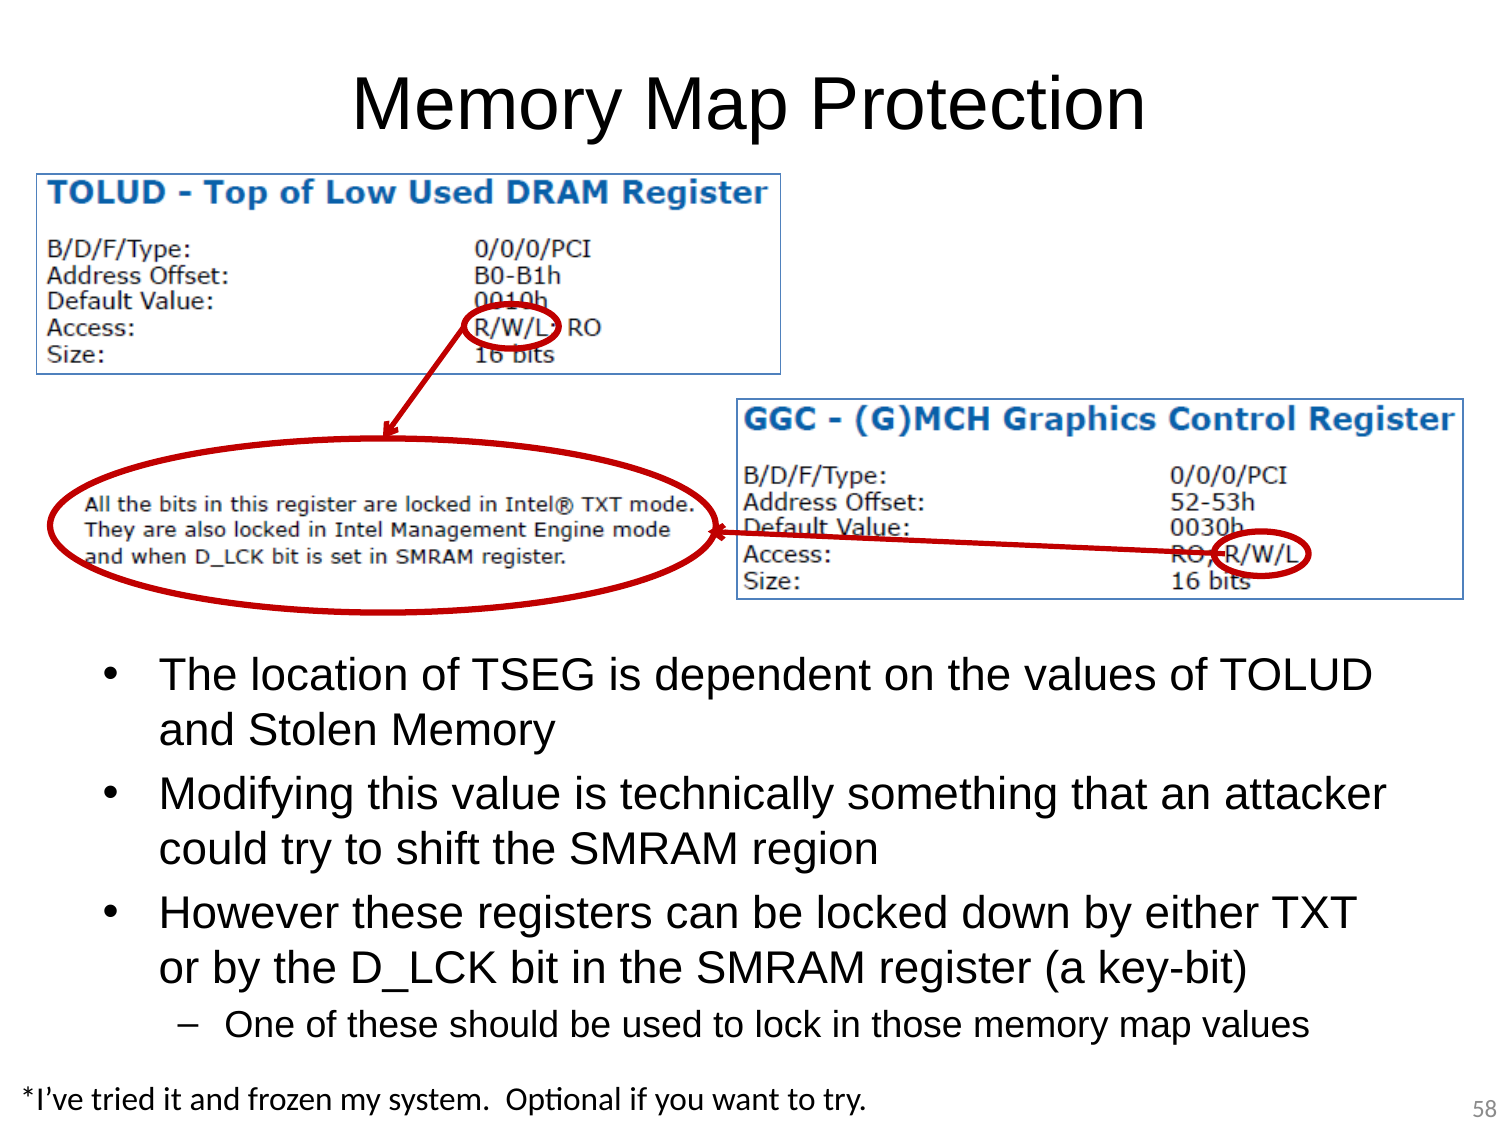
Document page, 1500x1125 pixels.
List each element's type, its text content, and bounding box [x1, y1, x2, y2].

picture [37, 174, 780, 374]
list The location of TSEG is dependent on the values of TOLUD and Stolen Memory Modifying this value is technically something that an attacker could try to shift the SMRAM region However these registers can be locked down by either TXT or by the D_LCK bit in the SMRAM register (a key-bit) One of these should be used to lock in those memory map values [87, 637, 1425, 1070]
text_box [122, 582, 643, 615]
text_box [707, 531, 1226, 554]
text_box [81, 436, 685, 486]
slide_number 58 [1162, 1077, 1500, 1125]
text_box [382, 326, 465, 439]
text_box [712, 508, 718, 527]
picture [74, 488, 708, 575]
text_box [47, 493, 69, 558]
text_box *I’ve tried it and frozen my system. Optional if you want to try. [5, 1069, 884, 1125]
title Memory Map Protection [75, 24, 1425, 175]
picture [737, 399, 1463, 599]
